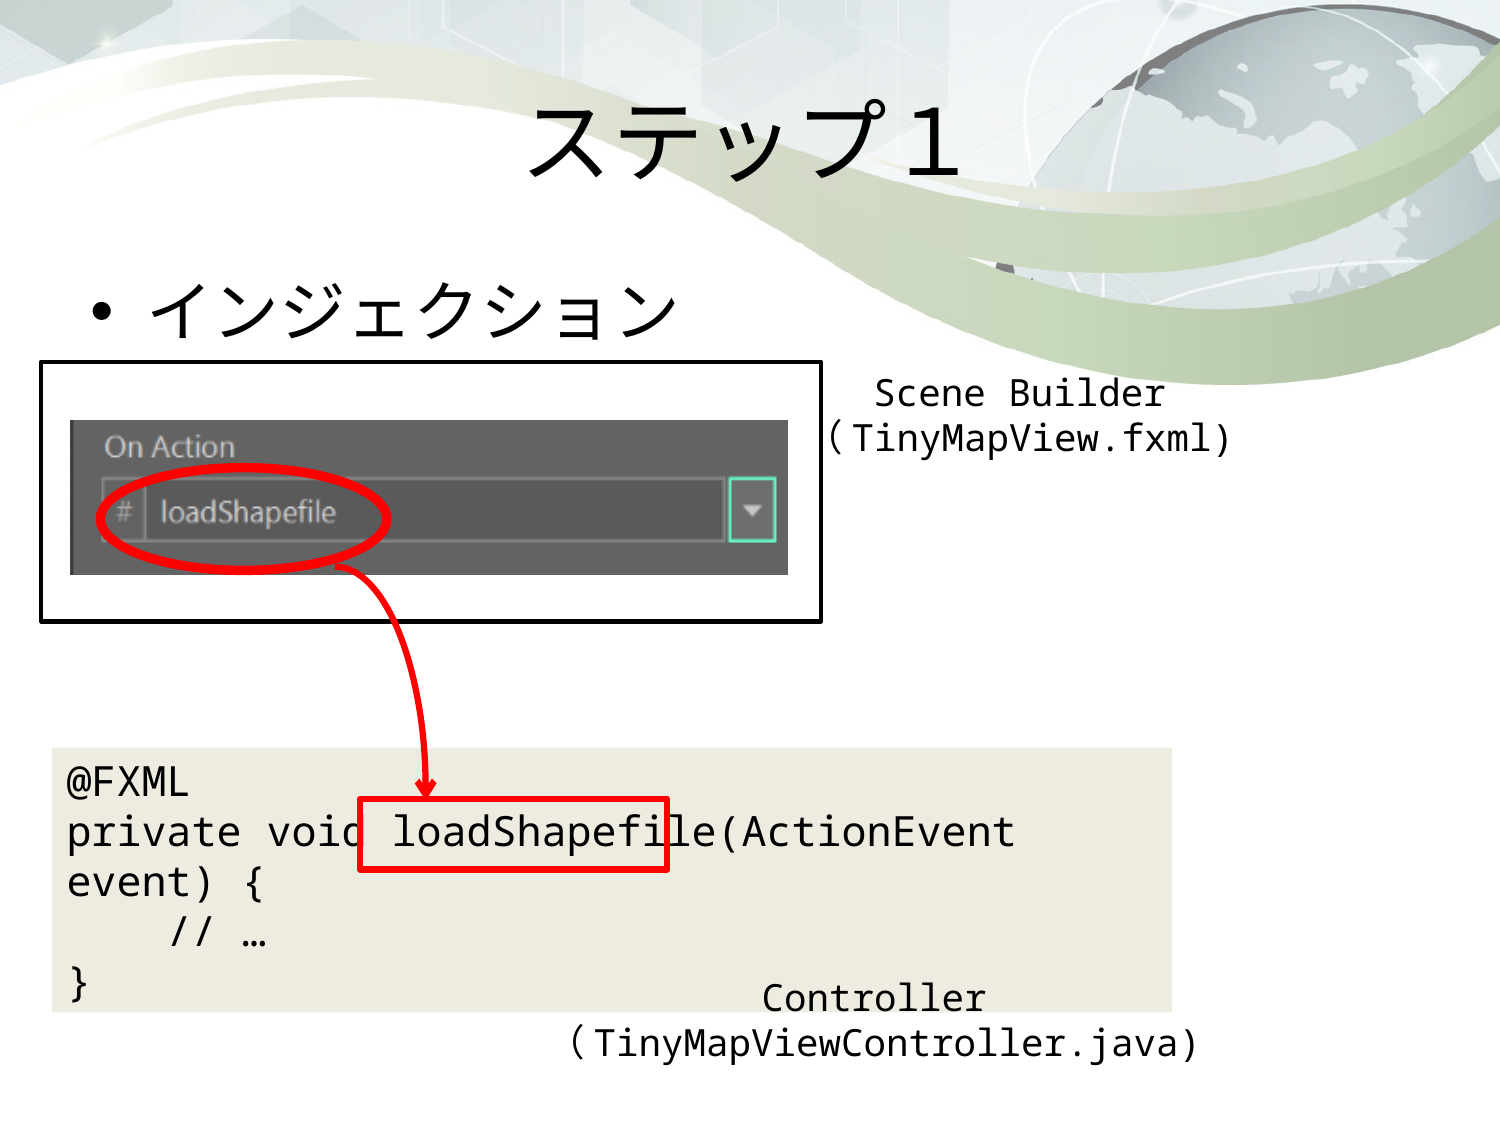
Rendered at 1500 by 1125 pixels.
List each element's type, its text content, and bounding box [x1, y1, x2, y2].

text_box インジェクション [74, 262, 1425, 398]
text_box @FXML private void loadShapefile(ActionEvent event) { // … } [51, 747, 1172, 1013]
text_box Controller （TinyMapViewController.java) [532, 966, 1216, 1072]
text_box Scene Builder （TinyMapView.fxml) [790, 398, 1249, 467]
text_box [371, 467, 823, 624]
text_box [39, 360, 790, 624]
title ステップ１ [75, 45, 1425, 233]
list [69, 420, 788, 575]
text_box [334, 583, 433, 801]
text_box [358, 797, 669, 872]
